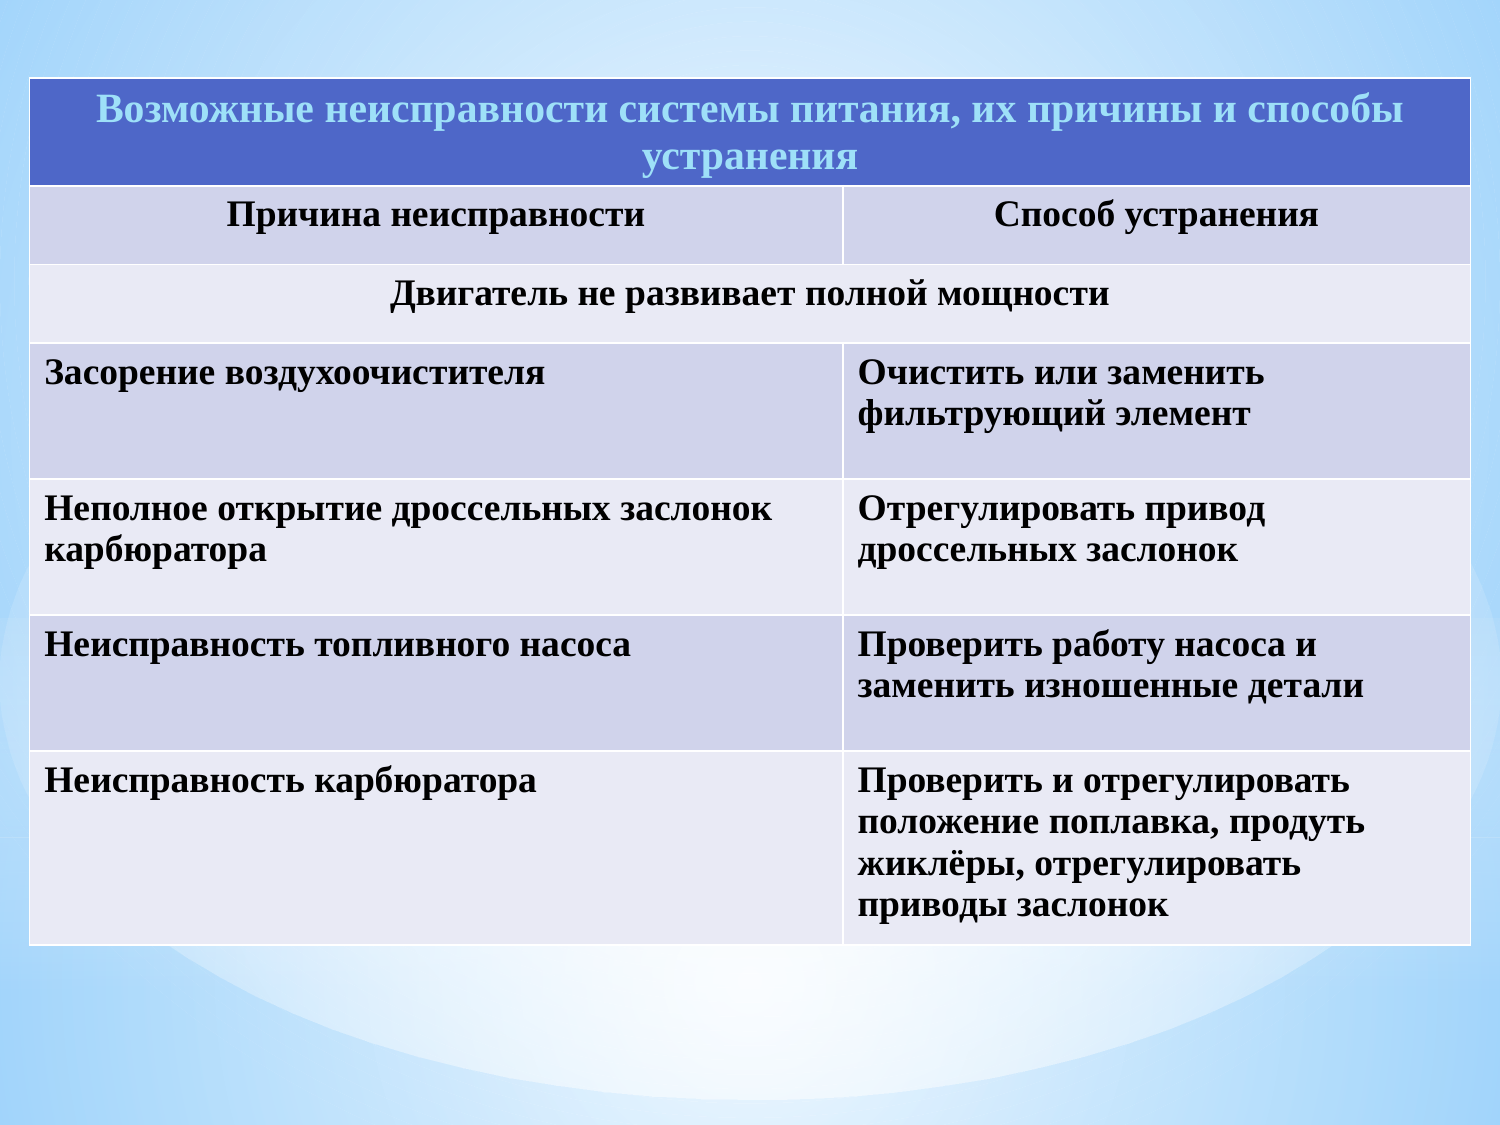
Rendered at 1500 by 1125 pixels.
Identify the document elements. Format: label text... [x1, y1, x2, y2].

table_cell Причина неисправности [30, 187, 842, 264]
table_cell Засорение воздухоочистителя [30, 344, 842, 478]
table_cell Способ устранения [844, 187, 1470, 264]
table_cell Неисправность топливного насоса [30, 616, 842, 750]
table_cell Очистить или заменить фильтрующий элемент [844, 344, 1470, 478]
table_cell Проверить и отрегулировать положение поплавка, продуть жиклёры, отрегулировать приводы заслонок [844, 752, 1470, 944]
table_cell Проверить работу насоса и заменить изношенные детали [844, 616, 1470, 750]
table_header Возможные неисправности системы питания, их причины и способы устранения [30, 79, 1470, 185]
table_cell Отрегулировать привод дроссельных заслонок [844, 480, 1470, 614]
table_cell Неисправность карбюратора [30, 752, 842, 944]
table_cell Двигатель не развивает полной мощности [30, 265, 1470, 342]
table_cell Неполное открытие дроссельных заслонок карбюратора [30, 480, 842, 614]
